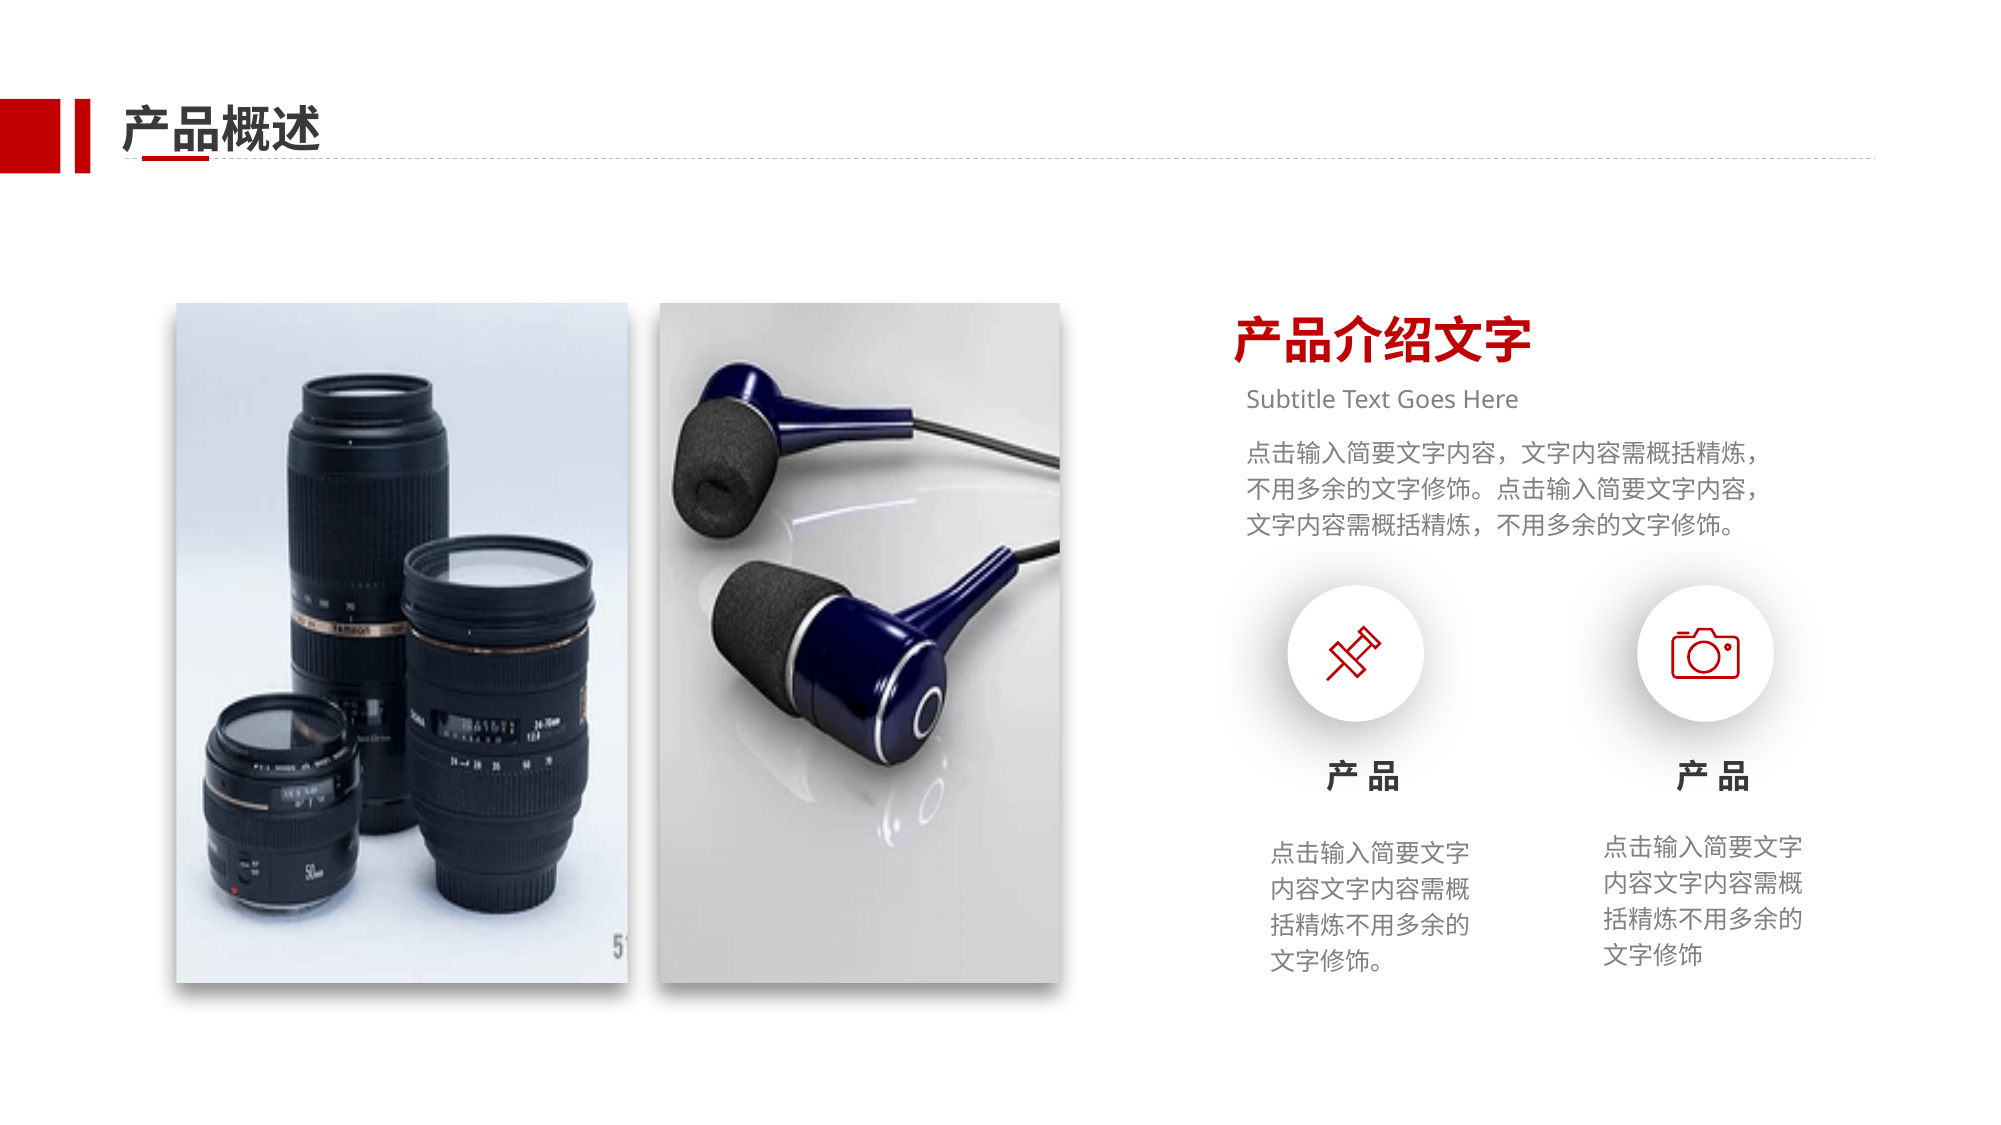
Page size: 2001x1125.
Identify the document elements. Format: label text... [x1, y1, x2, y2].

text_box 点击输入简要文字内容，文字内容需概括精炼，不用多余的文字修饰。点击输入简要文字内容，文字内容需概括精炼，不用多余的文字修饰。 [1231, 424, 1784, 583]
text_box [1287, 585, 1424, 722]
picture [176, 303, 628, 983]
text_box 产品介绍文字 [1218, 300, 1709, 376]
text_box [1637, 585, 1774, 722]
text_box 点击输入简要文字内容文字内容需概括精炼不用多余的文字修饰 [1588, 818, 1828, 977]
text_box 产 品 [1311, 747, 1462, 803]
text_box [0, 72, 1875, 174]
text_box Subtitle Text Goes Here [1231, 376, 1662, 422]
text_box 产 品 [1661, 747, 1812, 803]
picture [659, 303, 1060, 983]
text_box 点击输入简要文字内容文字内容需概括精炼不用多余的文字修饰。 [1255, 824, 1495, 983]
